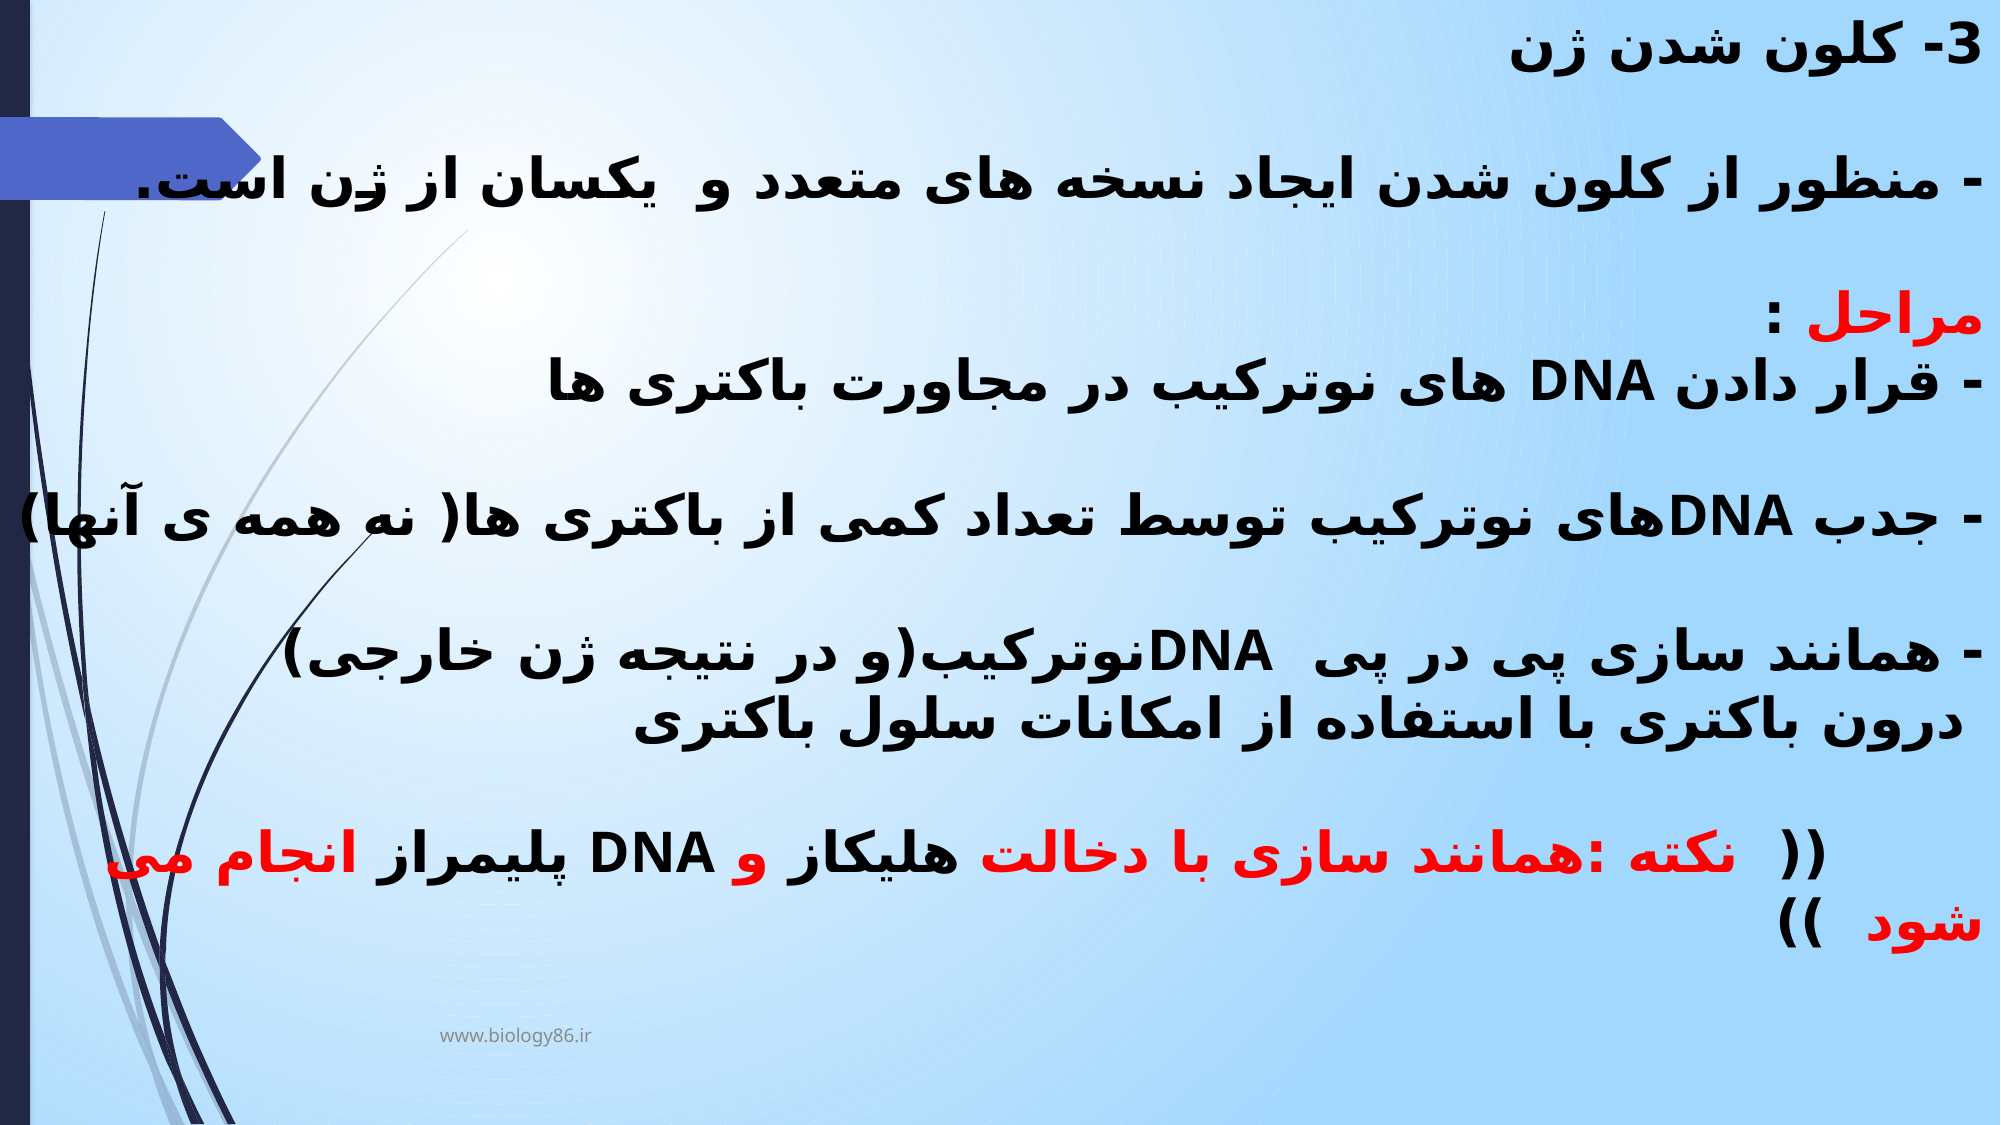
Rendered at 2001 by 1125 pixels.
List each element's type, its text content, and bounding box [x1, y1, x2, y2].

footer www.biology86.ir [424, 1006, 1675, 1067]
title 3- کلون شدن ژن - منظور از کلون شدن ایجاد نسخه های متعدد و یکسان از ژن است. مراحل : - قرار دادن DNA های نوترکیب در مجاورت باکتری ها - جدب DNAهای نوترکیب توسط تعداد کمی از باکتری ها( نه همه ی آنها) - همانند سازی پی در پی DNAنوترکیب(و در نتیجه ژن خارجی) درون باکتری با استفاده از امکانات سلول باکتری (( نکته :همانند سازی با دخالت هلیکاز و DNA پلیمراز انجام می شود )) [0, 0, 2000, 1125]
